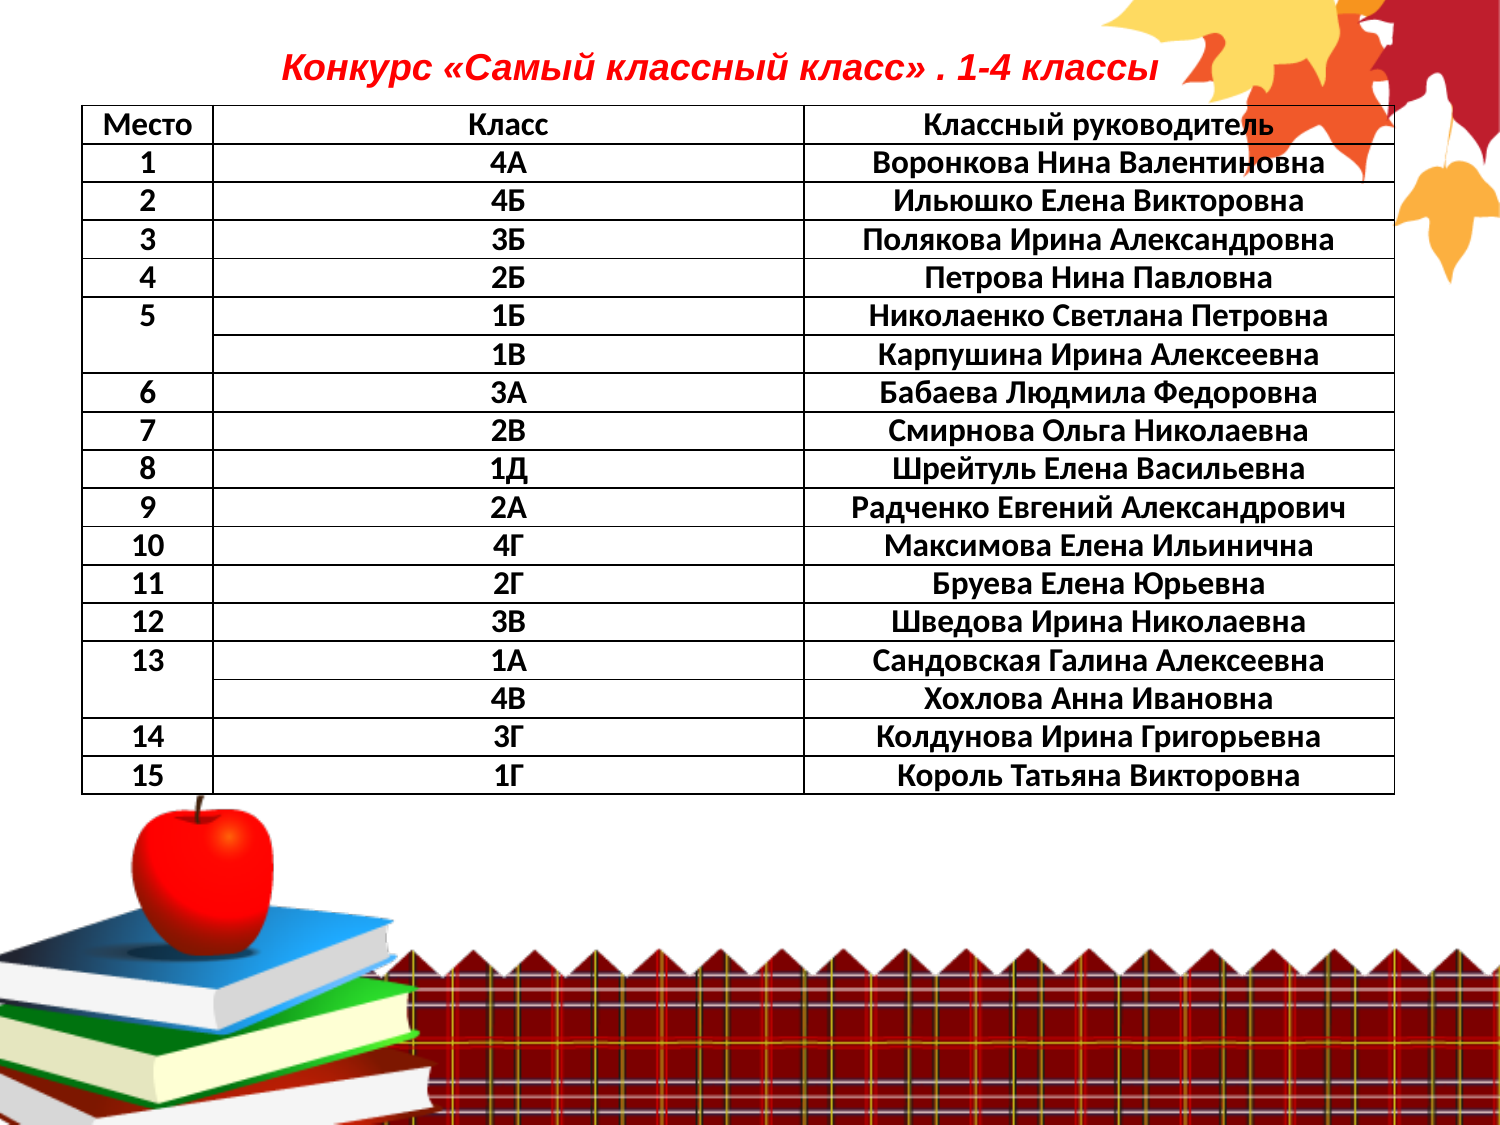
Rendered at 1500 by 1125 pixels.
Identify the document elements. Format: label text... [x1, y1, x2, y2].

table_cell 4 [83, 259, 212, 296]
table_cell 11 [83, 566, 212, 602]
table_cell 2 [83, 183, 212, 219]
table_cell 1Б [214, 298, 803, 334]
table_cell Максимова Елена Ильинична [805, 527, 1394, 564]
table_cell 2Б [214, 259, 803, 296]
table_cell 3Б [214, 221, 803, 258]
table_cell Ильюшко Елена Викторовна [805, 183, 1394, 219]
table_cell 2А [214, 489, 803, 526]
picture [0, 0, 1500, 1125]
table_header Классный руководитель [805, 106, 1394, 143]
table_cell Шрейтуль Елена Васильевна [805, 451, 1394, 487]
table_cell Король Татьяна Викторовна [805, 757, 1394, 793]
table_header Класс [214, 106, 803, 143]
table_cell 10 [83, 527, 212, 564]
table_cell 15 [83, 757, 212, 793]
table_cell 4Г [214, 527, 803, 564]
table_cell 8 [83, 451, 212, 487]
table_cell Воронкова Нина Валентиновна [805, 145, 1394, 181]
table_cell Бабаева Людмила Федоровна [805, 374, 1394, 411]
table_cell 2В [214, 413, 803, 449]
table_cell Полякова Ирина Александровна [805, 221, 1394, 258]
table_cell 4Б [214, 183, 803, 219]
table_cell 1Г [214, 757, 803, 793]
table_cell Петрова Нина Павловна [805, 259, 1394, 296]
table_cell Бруева Елена Юрьевна [805, 566, 1394, 602]
table_cell 9 [83, 489, 212, 526]
table_cell Колдунова Ирина Григорьевна [805, 719, 1394, 755]
table_cell 13 [83, 642, 212, 717]
table_cell Сандовская Галина Алексеевна [805, 642, 1394, 679]
table_cell 12 [83, 604, 212, 640]
table_cell 1Д [214, 451, 803, 487]
table_cell 4А [214, 145, 803, 181]
table_cell Николаенко Светлана Петровна [805, 298, 1394, 334]
table_cell 6 [83, 374, 212, 411]
table_cell 4В [214, 680, 803, 717]
table_cell 1А [214, 642, 803, 679]
table_cell 3Г [214, 719, 803, 755]
table_cell 1В [214, 336, 803, 372]
table_cell Хохлова Анна Ивановна [805, 680, 1394, 717]
table_cell Смирнова Ольга Николаевна [805, 413, 1394, 449]
table_cell Шведова Ирина Николаевна [805, 604, 1394, 640]
table_header Место [83, 106, 212, 143]
table_cell Радченко Евгений Александрович [805, 489, 1394, 526]
text_box Конкурс «Самый классный класс» . 1-4 классы [152, 35, 1290, 96]
table_cell 3В [214, 604, 803, 640]
table_cell 3 [83, 221, 212, 258]
table_cell Карпушина Ирина Алексеевна [805, 336, 1394, 372]
table_cell 1 [83, 145, 212, 181]
table_cell 14 [83, 719, 212, 755]
table_cell 7 [83, 413, 212, 449]
table_cell 3А [214, 374, 803, 411]
table_cell 5 [83, 298, 212, 372]
table_cell 2Г [214, 566, 803, 602]
